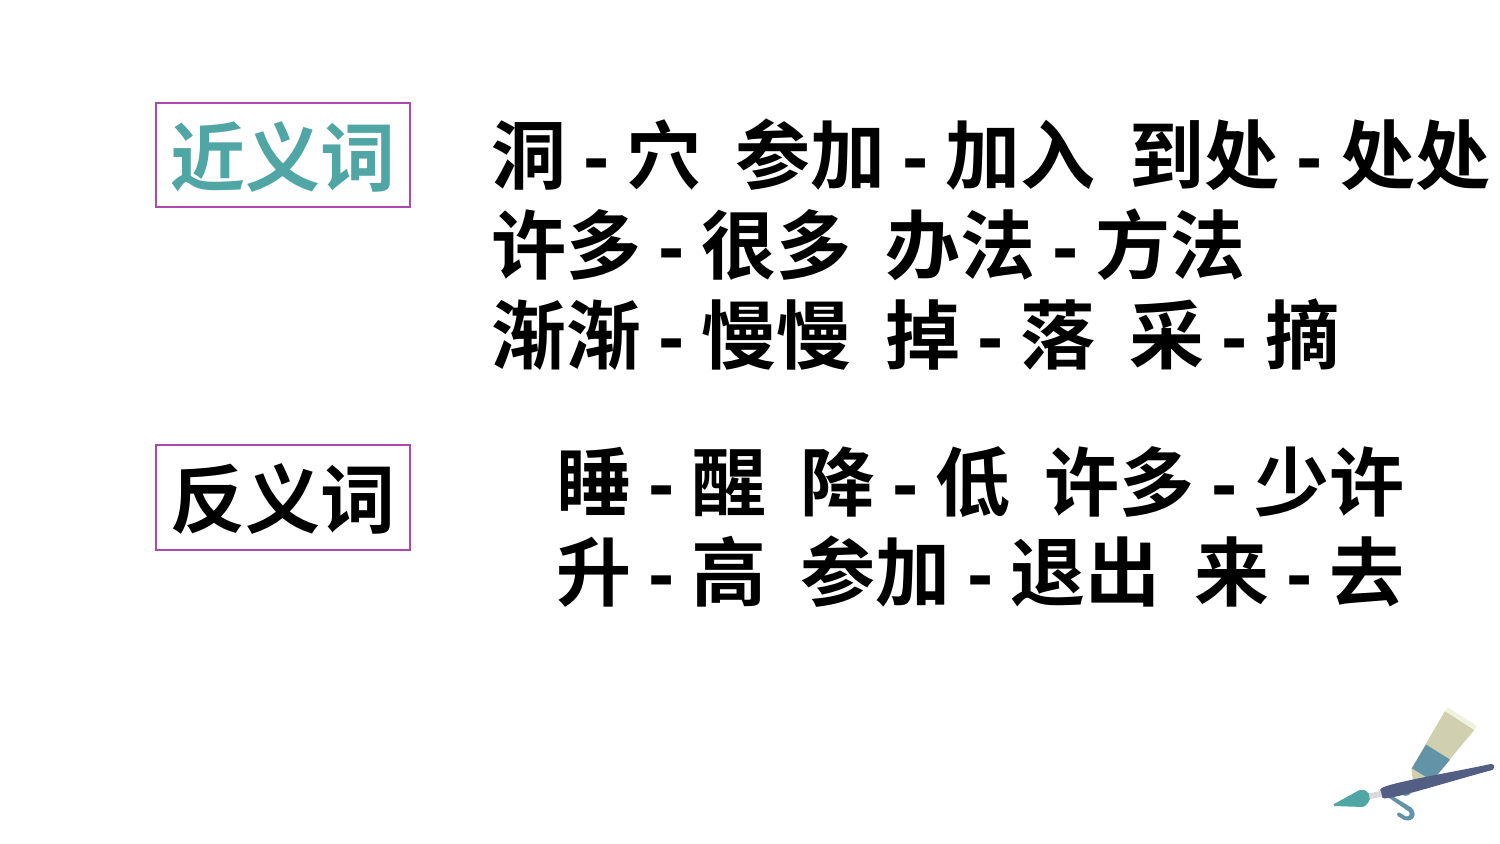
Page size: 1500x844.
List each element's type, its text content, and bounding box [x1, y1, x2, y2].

text_box 睡-醒 降-低 许多-少许 升-高 参加-退出 来-去 [544, 429, 1468, 621]
text_box 近义词 [155, 102, 411, 208]
text_box 反义词 [155, 444, 411, 551]
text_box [1358, 708, 1481, 844]
text_box 洞-穴 参加-加入 到处-处处 许多-很多 办法-方法 渐渐-慢慢 掉-落 采-摘 [480, 102, 1500, 384]
